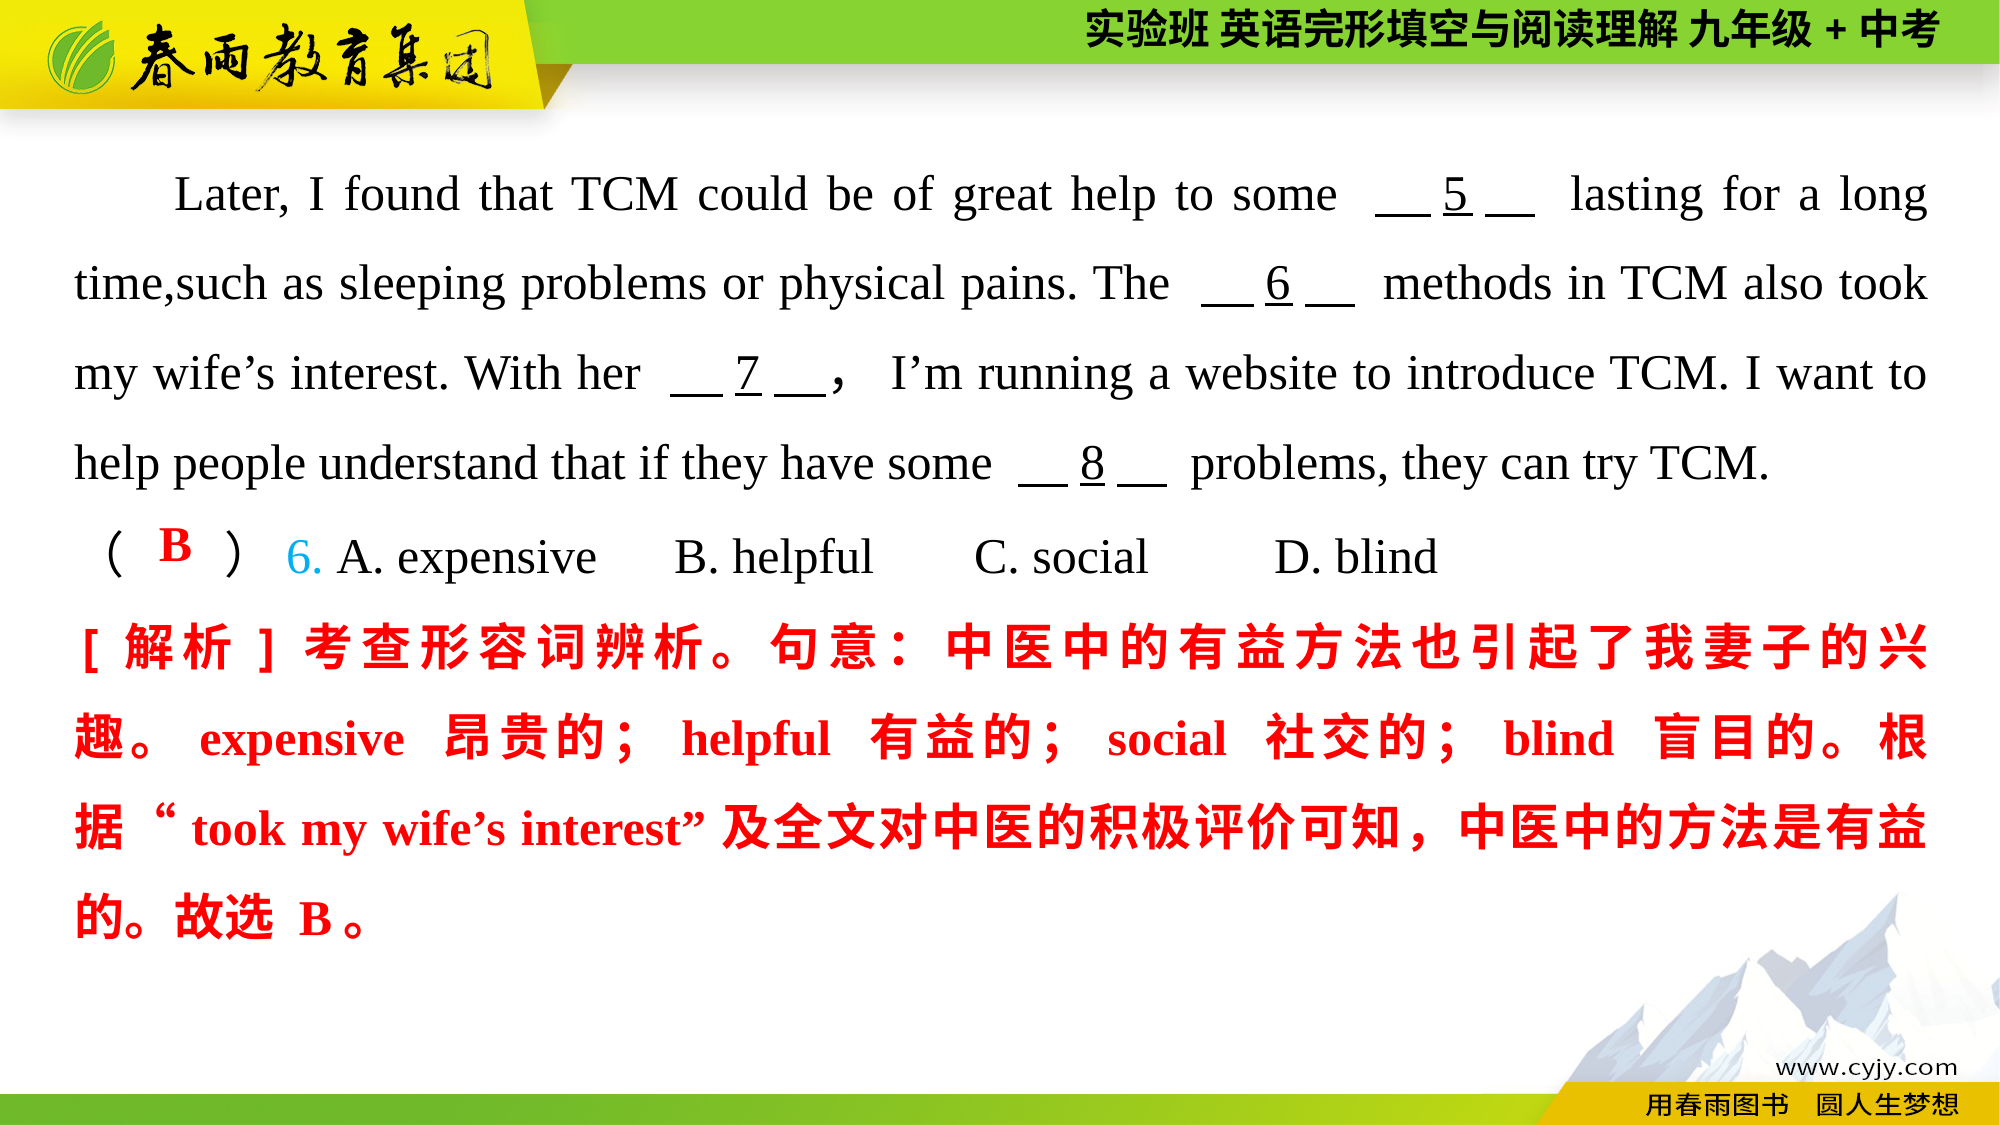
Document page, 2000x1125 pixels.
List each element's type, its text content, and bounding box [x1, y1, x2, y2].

text_box B [144, 504, 208, 578]
text_box （ ）6. A. expensive B. helpful C. social D. blind [59, 501, 1944, 578]
picture [0, 0, 2000, 1125]
text_box [解析]考查形容词辨析。句意：中医中的有益方法也引起了我妻子的兴趣。expensive 昂贵的；helpful 有益的；social 社交的；blind 盲目的。根据“took my wife’s interest”及全文对中医的积极评价可知，中医中的方法是有益的。故选 B。 [59, 578, 1944, 954]
list Later, I found that TCM could be of great help to some 5 lasting for a long time,such as sleeping problems or physical pains. The 6 methods in TCM also took my wife’s interest. With her 7 ，I’m running a website to introduce TCM. I want to help people understand that if they have some 8 problems, they can try TCM. [59, 122, 1944, 501]
